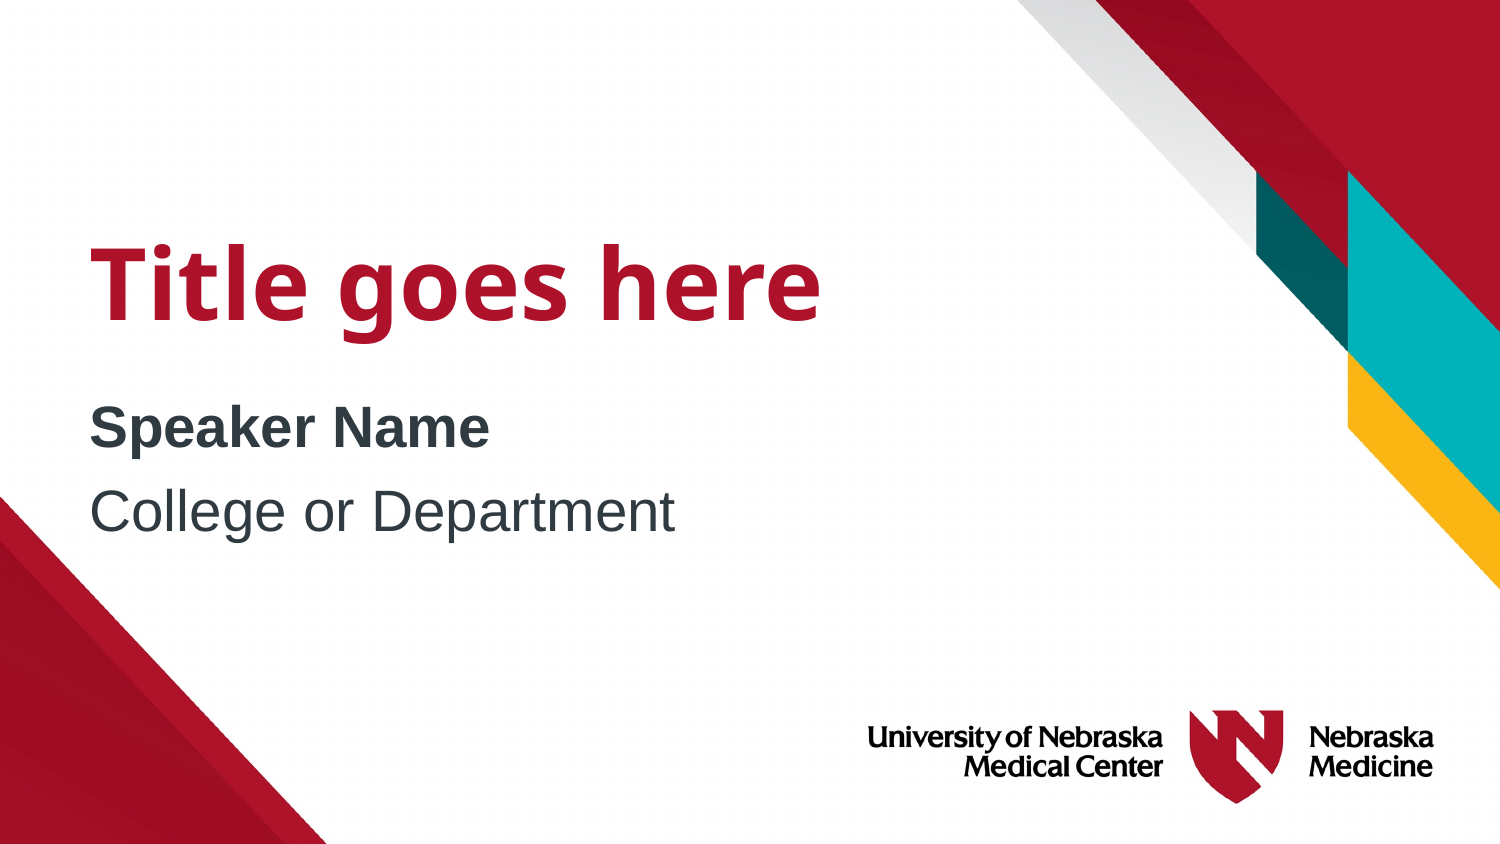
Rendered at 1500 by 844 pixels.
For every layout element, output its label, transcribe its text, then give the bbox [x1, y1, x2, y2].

subtitle Speaker Name College or Department [74, 389, 1238, 602]
picture [0, 0, 1500, 844]
title Title goes here [74, 109, 1238, 341]
